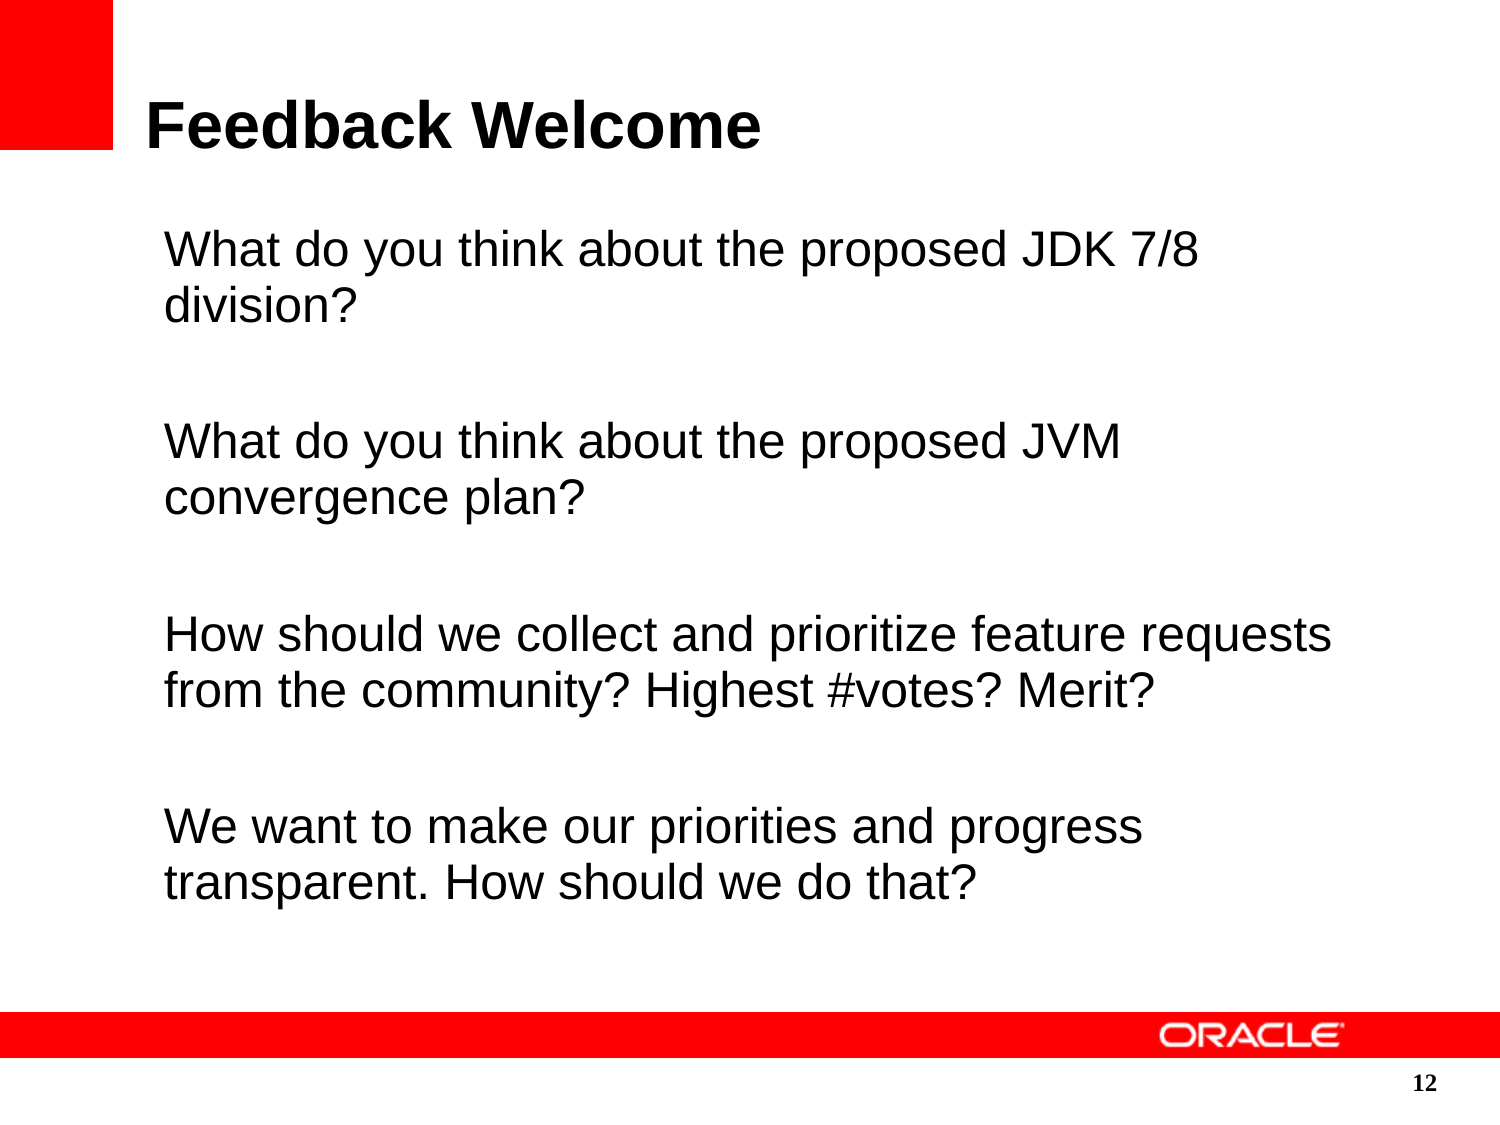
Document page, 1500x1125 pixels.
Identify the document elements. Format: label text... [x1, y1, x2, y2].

text_box What do you think about the proposed JDK 7/8 division? What do you think about the proposed JVM convergence plan? How should we collect and prioritize feature requests from the community? Highest #votes? Merit? We want to make our priorities and progress transparent. How should we do that? [163, 222, 1400, 964]
text_box Feedback Welcome [145, 88, 1389, 249]
picture [0, 0, 113, 150]
